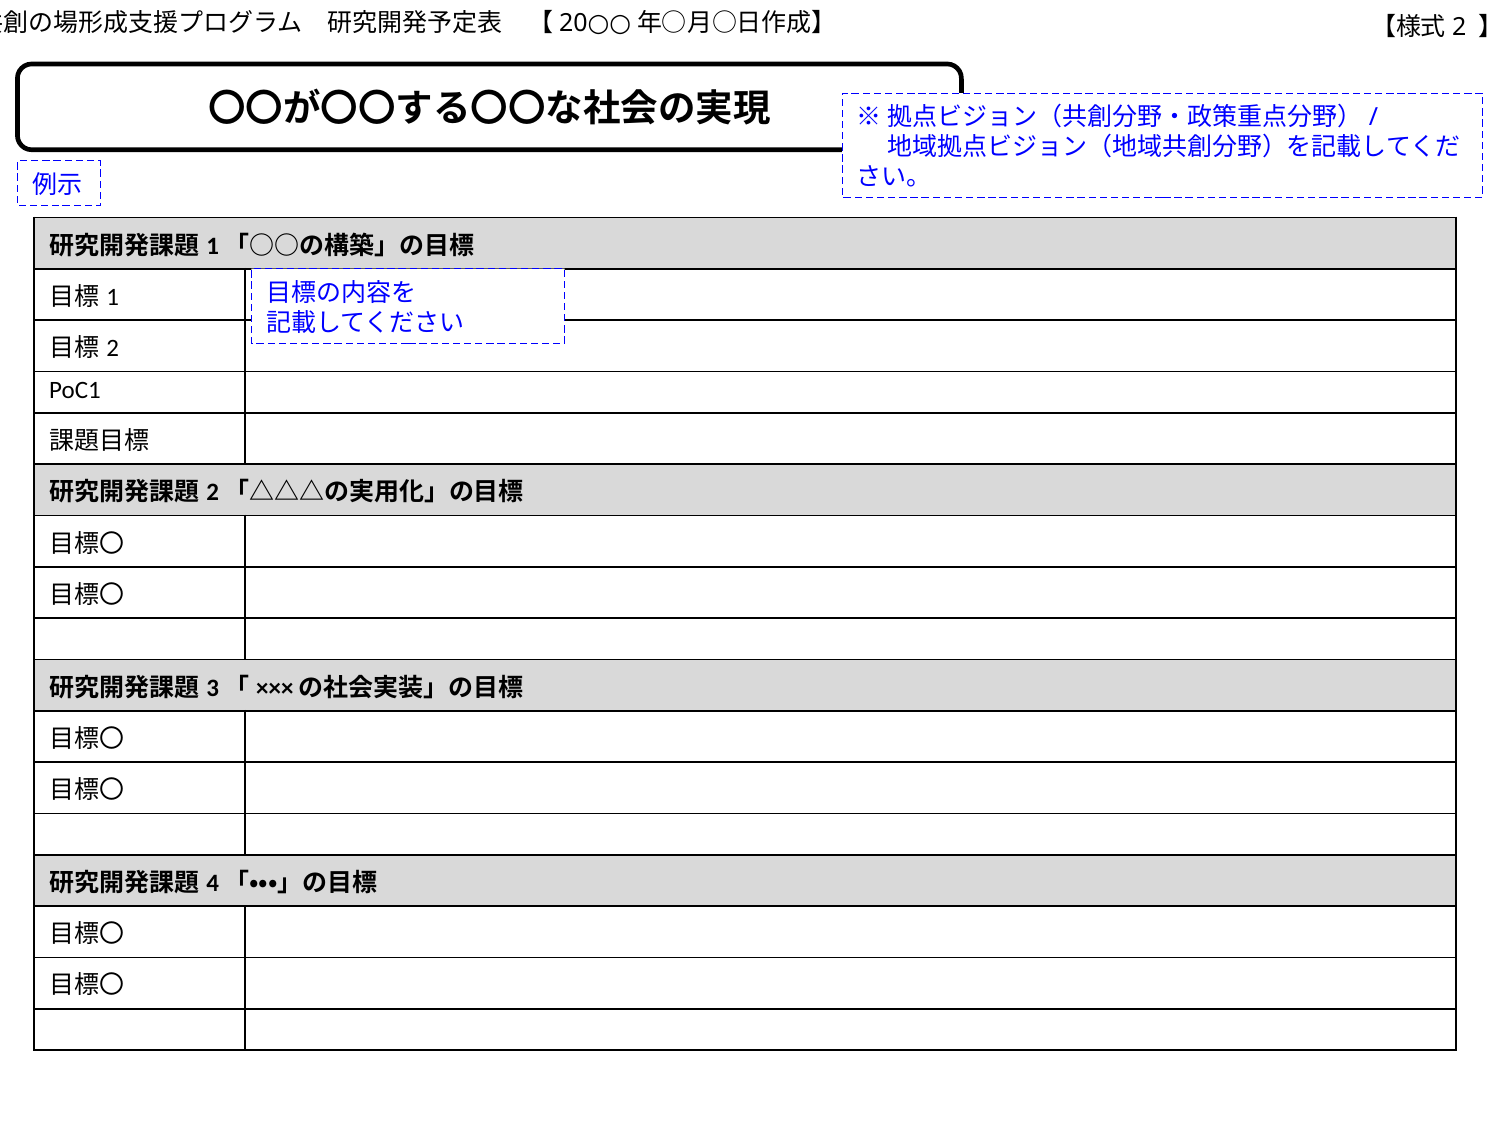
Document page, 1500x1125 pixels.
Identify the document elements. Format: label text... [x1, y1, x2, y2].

table_cell 目標〇 [35, 516, 244, 566]
table_cell [246, 619, 1455, 659]
table_cell [246, 814, 1455, 854]
table_cell [35, 1010, 244, 1049]
table_cell [35, 814, 244, 854]
table_cell 課題目標 [35, 414, 244, 463]
text_box 〇〇が〇〇する〇〇な社会の実現 [16, 62, 963, 151]
table_cell [565, 270, 1455, 319]
table_cell 研究開発課題4「・・・」の目標 [35, 856, 1455, 905]
table_cell 目標〇 [35, 763, 244, 813]
table_cell 目標1 [35, 270, 244, 319]
table_cell [35, 619, 244, 659]
table_cell [246, 763, 1455, 813]
table_cell [246, 270, 251, 319]
table_cell 目標〇 [35, 958, 244, 1008]
table_cell [246, 958, 1455, 1008]
table_cell [246, 414, 1455, 463]
text_box 例示 [17, 160, 101, 206]
table_header 研究開発課題1「○○の構築」の目標 [35, 218, 1455, 268]
text_box 目標の内容を 記載してください [251, 268, 565, 344]
text_box 【様式2 】 [1356, 3, 1500, 48]
text_box 共創の場形成支援プログラム 研究開発予定表 【20○○年○月○日作成】 [0, 0, 852, 45]
table_cell PoC1 [35, 372, 244, 412]
table_cell [246, 516, 1455, 566]
table_cell [246, 907, 1455, 957]
table_cell 目標2 [35, 321, 244, 371]
table_cell 目標〇 [35, 712, 244, 761]
table_cell 研究開発課題2「△△△の実用化」の目標 [35, 465, 1455, 515]
table_cell [246, 1010, 1455, 1049]
table_cell [246, 568, 1455, 617]
text_box ※拠点ビジョン（共創分野・政策重点分野）/ 地域拠点ビジョン（地域共創分野）を記載してください。 [842, 93, 1483, 198]
table_cell 研究開発課題3「×××の社会実装」の目標 [35, 660, 1455, 710]
table_cell 目標〇 [35, 568, 244, 617]
table_cell [246, 712, 1455, 761]
table_cell [246, 372, 1455, 412]
table_cell 目標〇 [35, 907, 244, 957]
table_cell [246, 321, 1455, 371]
